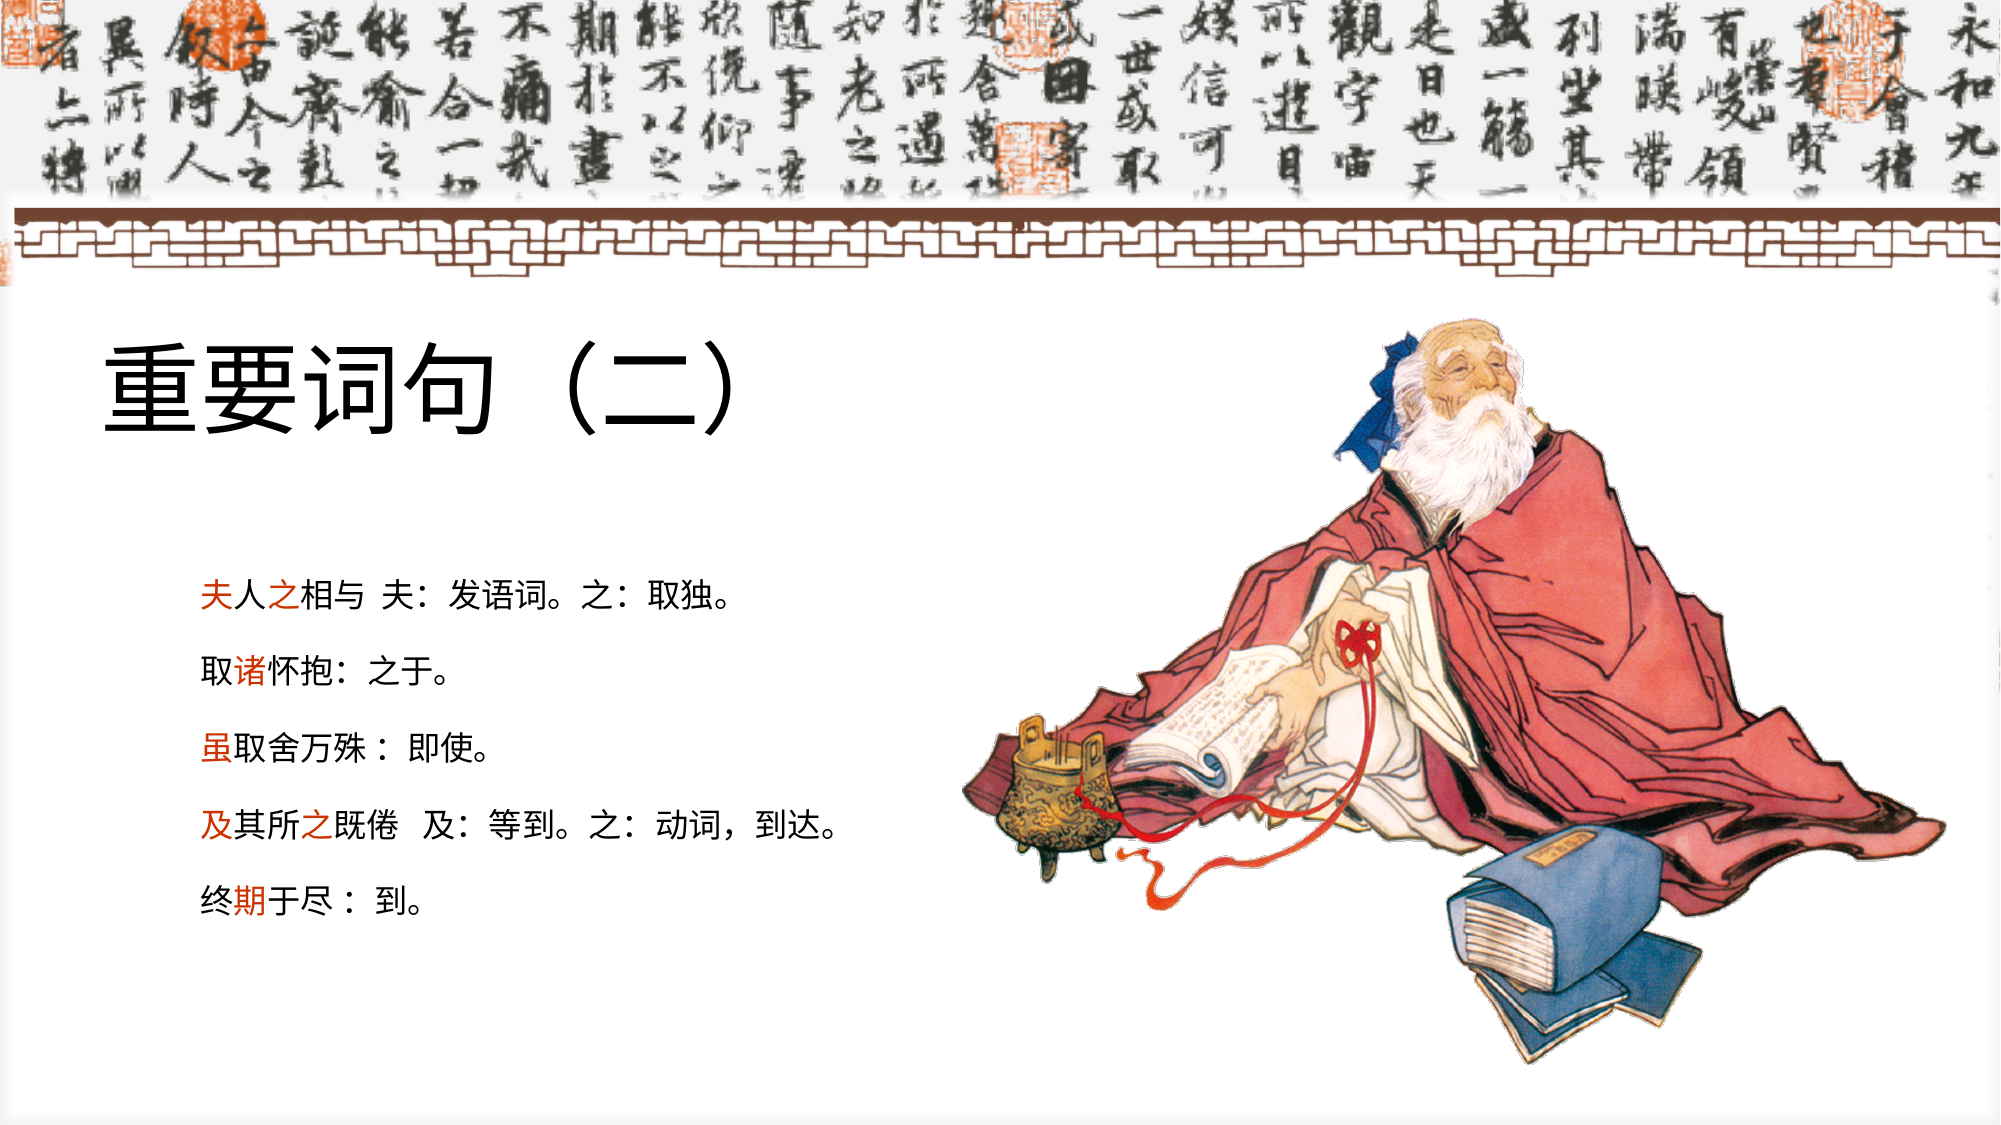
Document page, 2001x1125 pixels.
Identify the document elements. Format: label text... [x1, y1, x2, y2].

picture [962, 318, 1947, 1065]
text_box 重要词句（二） [85, 318, 880, 454]
text_box 夫人之相与 夫：发语词。之：取独。 取诸怀抱：之于。 虽取舍万殊 ：即使。 及其所之既倦 及：等到。之：动词，到达。 终期于尽 ：到。 [185, 546, 962, 928]
picture [0, 0, 2001, 151]
